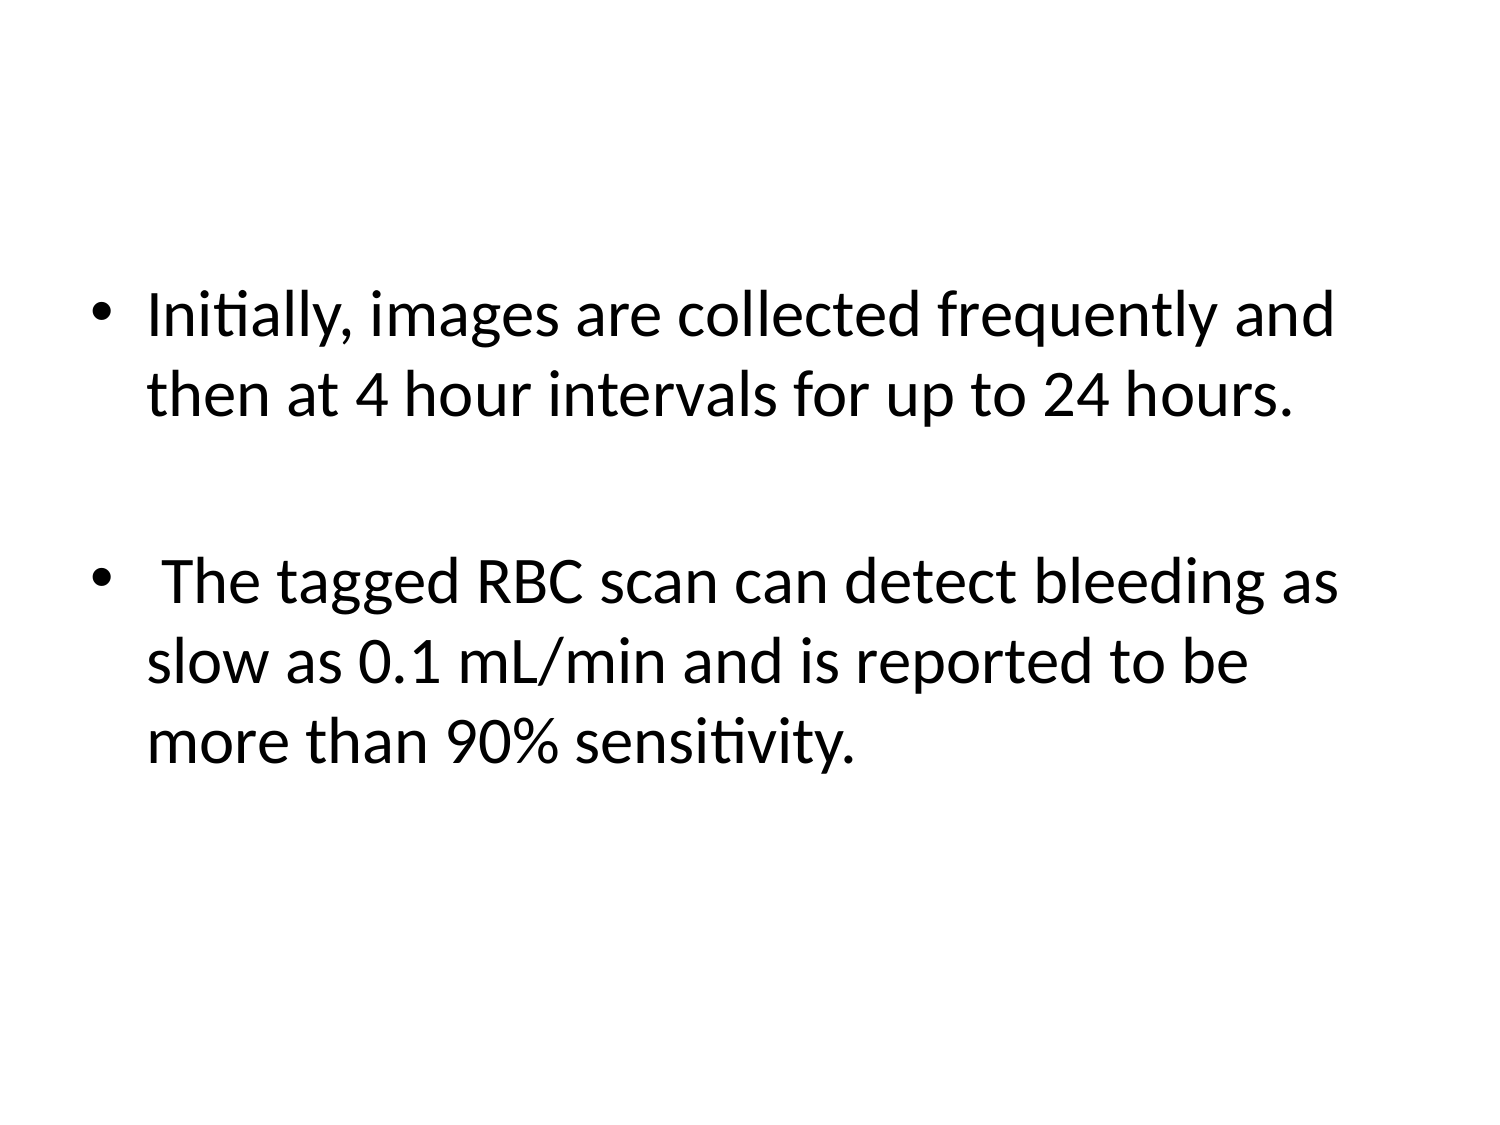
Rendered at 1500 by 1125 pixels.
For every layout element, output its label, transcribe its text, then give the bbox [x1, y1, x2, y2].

list Initially, images are collected frequently and then at 4 hour intervals for up to 24 hours. The tagged RBC scan can detect bleeding as slow as 0.1 mL/min and is reported to be more than 90% sensitivity. [75, 262, 1425, 1005]
